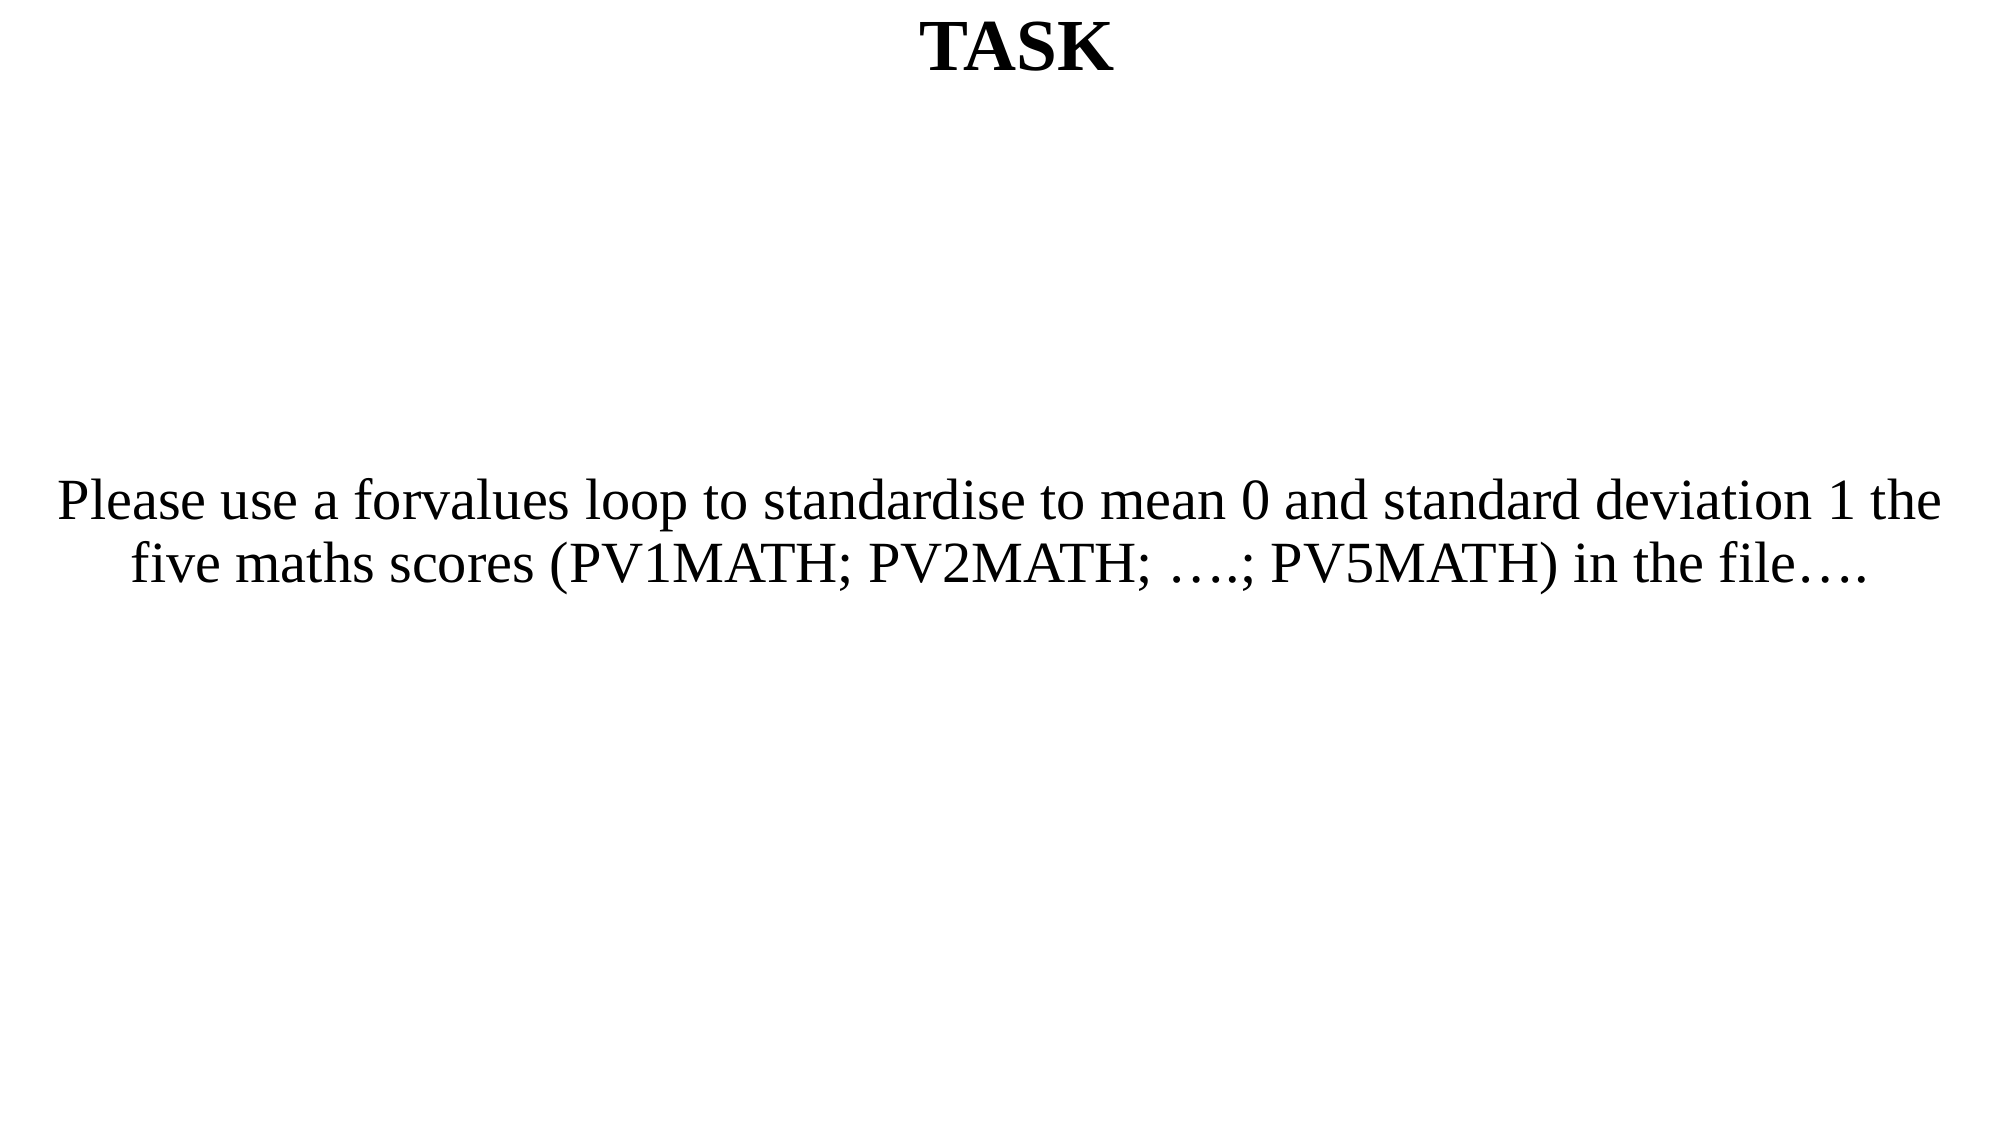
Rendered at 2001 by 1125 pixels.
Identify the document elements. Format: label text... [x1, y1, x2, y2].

list Please use a forvalues loop to standardise to mean 0 and standard deviation 1 the five maths scores (PV1MATH; PV2MATH; ….; PV5MATH) in the file…. [42, 461, 1959, 605]
title TASK [98, 0, 1936, 95]
